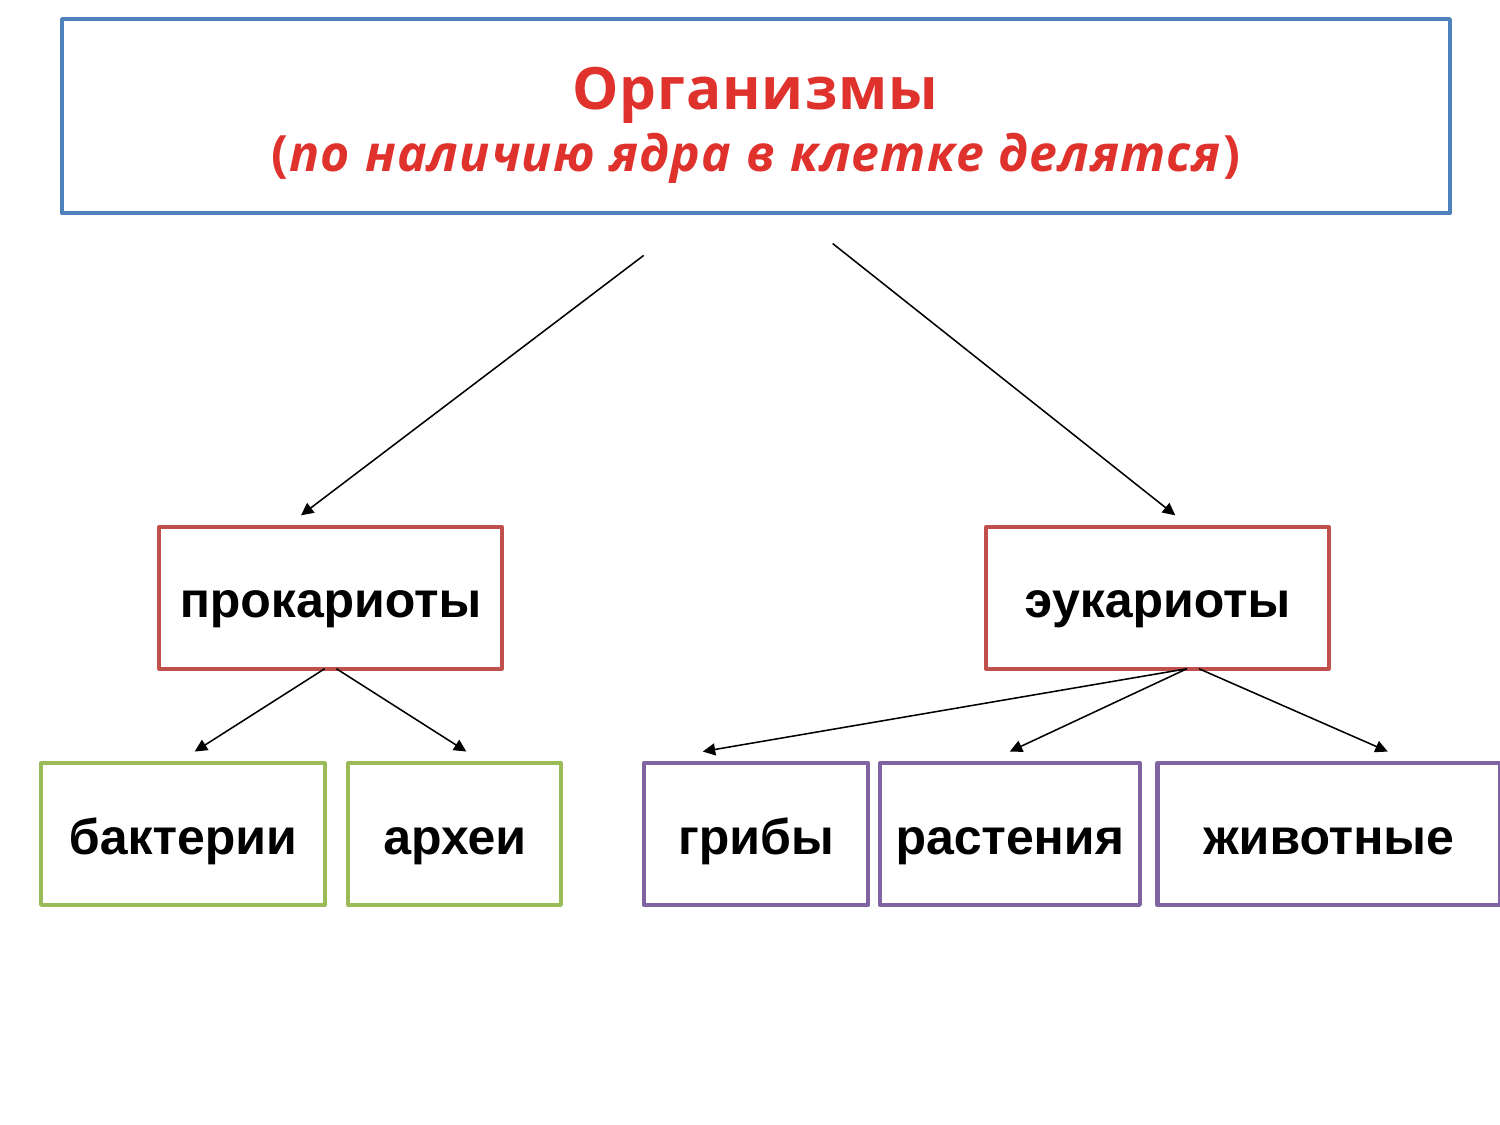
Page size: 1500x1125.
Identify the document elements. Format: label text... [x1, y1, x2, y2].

text_box бактерии [39, 761, 327, 907]
text_box [336, 668, 467, 752]
title Организмы (по наличию ядра в клетке делятся) [60, 17, 1452, 215]
text_box [194, 668, 325, 752]
text_box археи [346, 761, 563, 907]
text_box животные [1155, 761, 1500, 907]
text_box [301, 255, 644, 516]
text_box [1198, 668, 1388, 753]
text_box [1009, 668, 1187, 752]
text_box прокариоты [157, 525, 504, 671]
text_box эукариоты [984, 525, 1331, 671]
text_box [702, 668, 1186, 756]
text_box [832, 243, 1176, 516]
text_box растения [878, 761, 1142, 907]
text_box грибы [642, 761, 870, 907]
